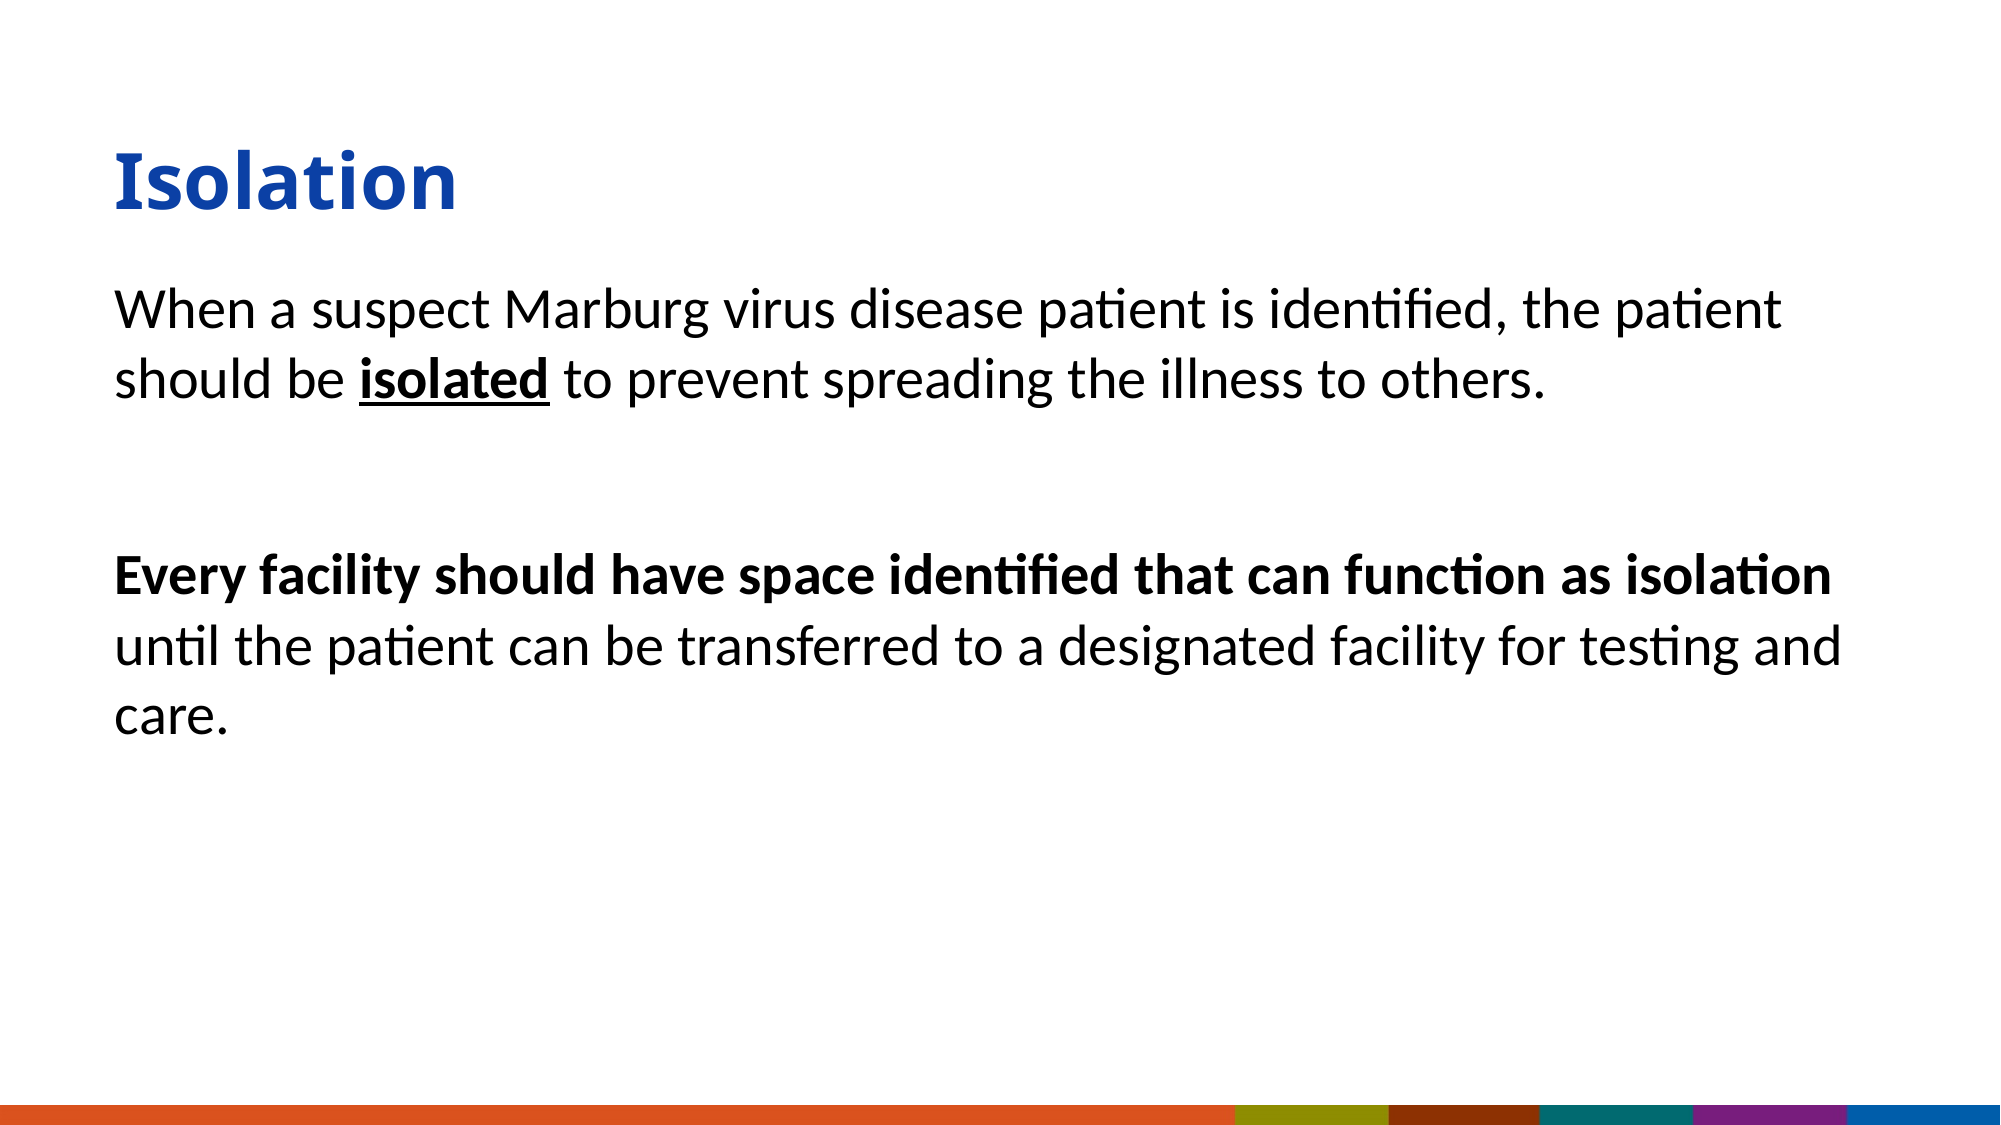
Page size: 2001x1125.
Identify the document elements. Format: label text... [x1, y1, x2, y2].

list When a suspect Marburg virus disease patient is identified, the patient should be isolated to prevent spreading the illness to others. Every facility should have space identified that can function as isolation until the patient can be transferred to a designated facility for testing and care. [99, 263, 1900, 949]
picture [0, 1105, 2000, 1125]
title Isolation [99, 45, 1900, 233]
